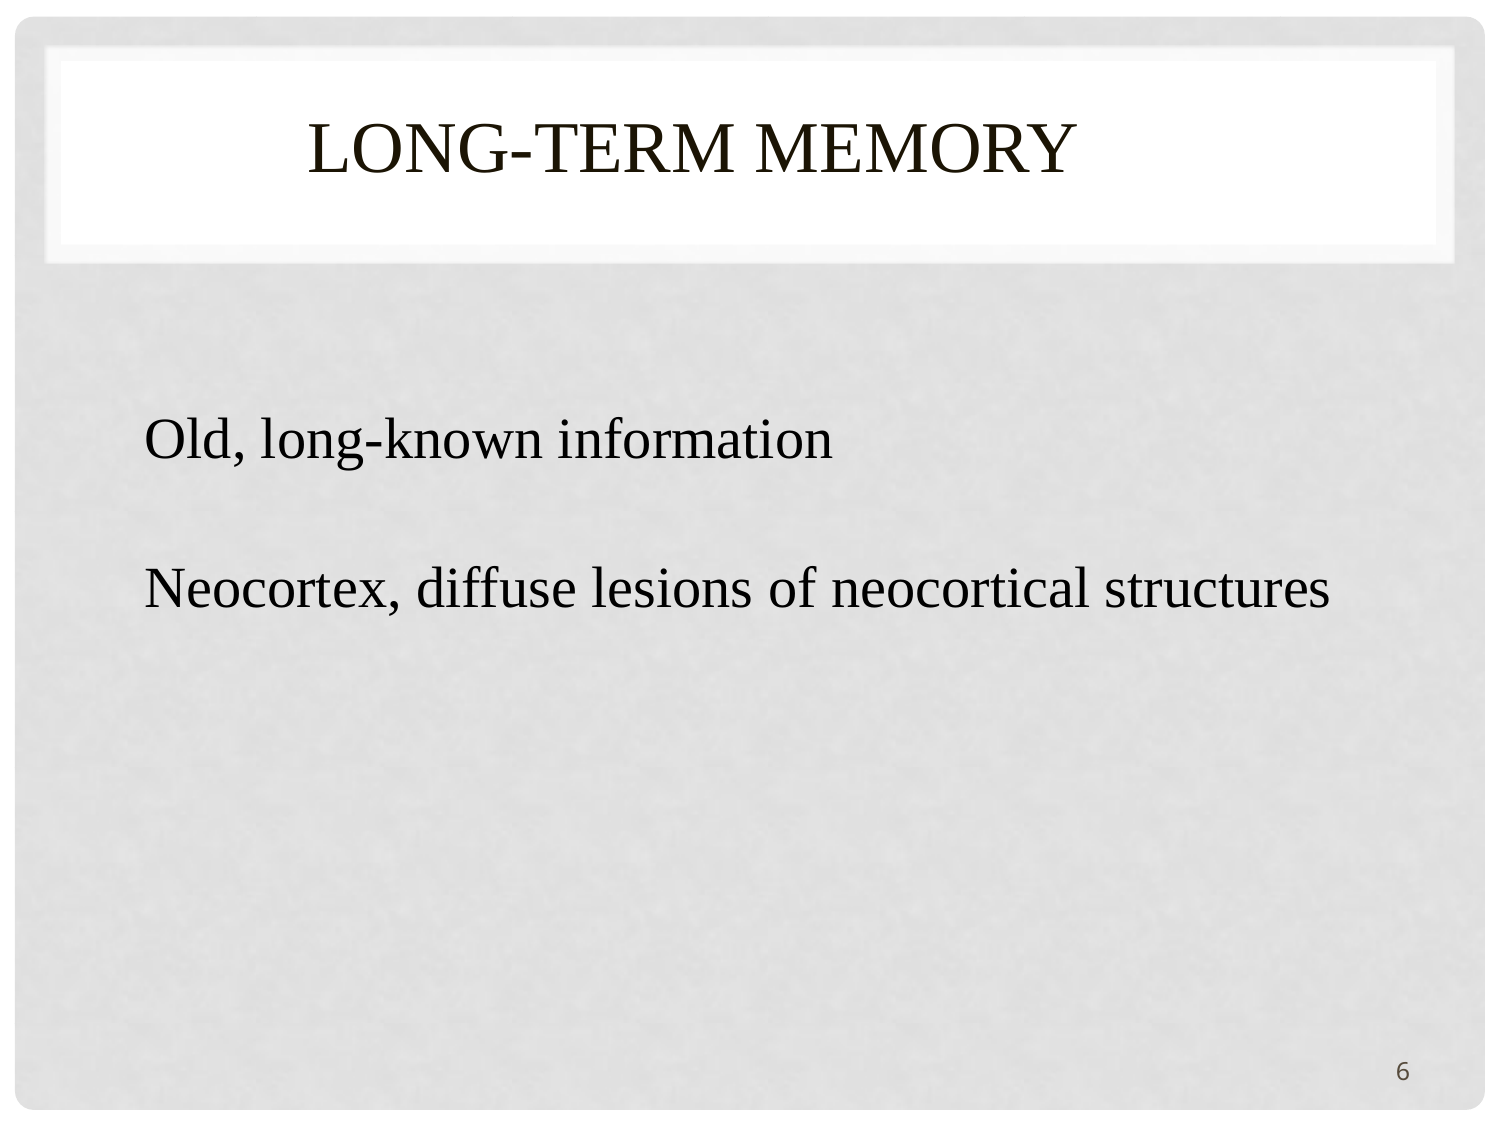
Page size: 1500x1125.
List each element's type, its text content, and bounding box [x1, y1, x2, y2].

slide_number 6 [1074, 1042, 1425, 1103]
list Old, long-known information Neocortex, diffuse lesions of neocortical structures [110, 400, 1461, 1088]
title LONG-TERM MEMORY [112, 50, 1275, 238]
